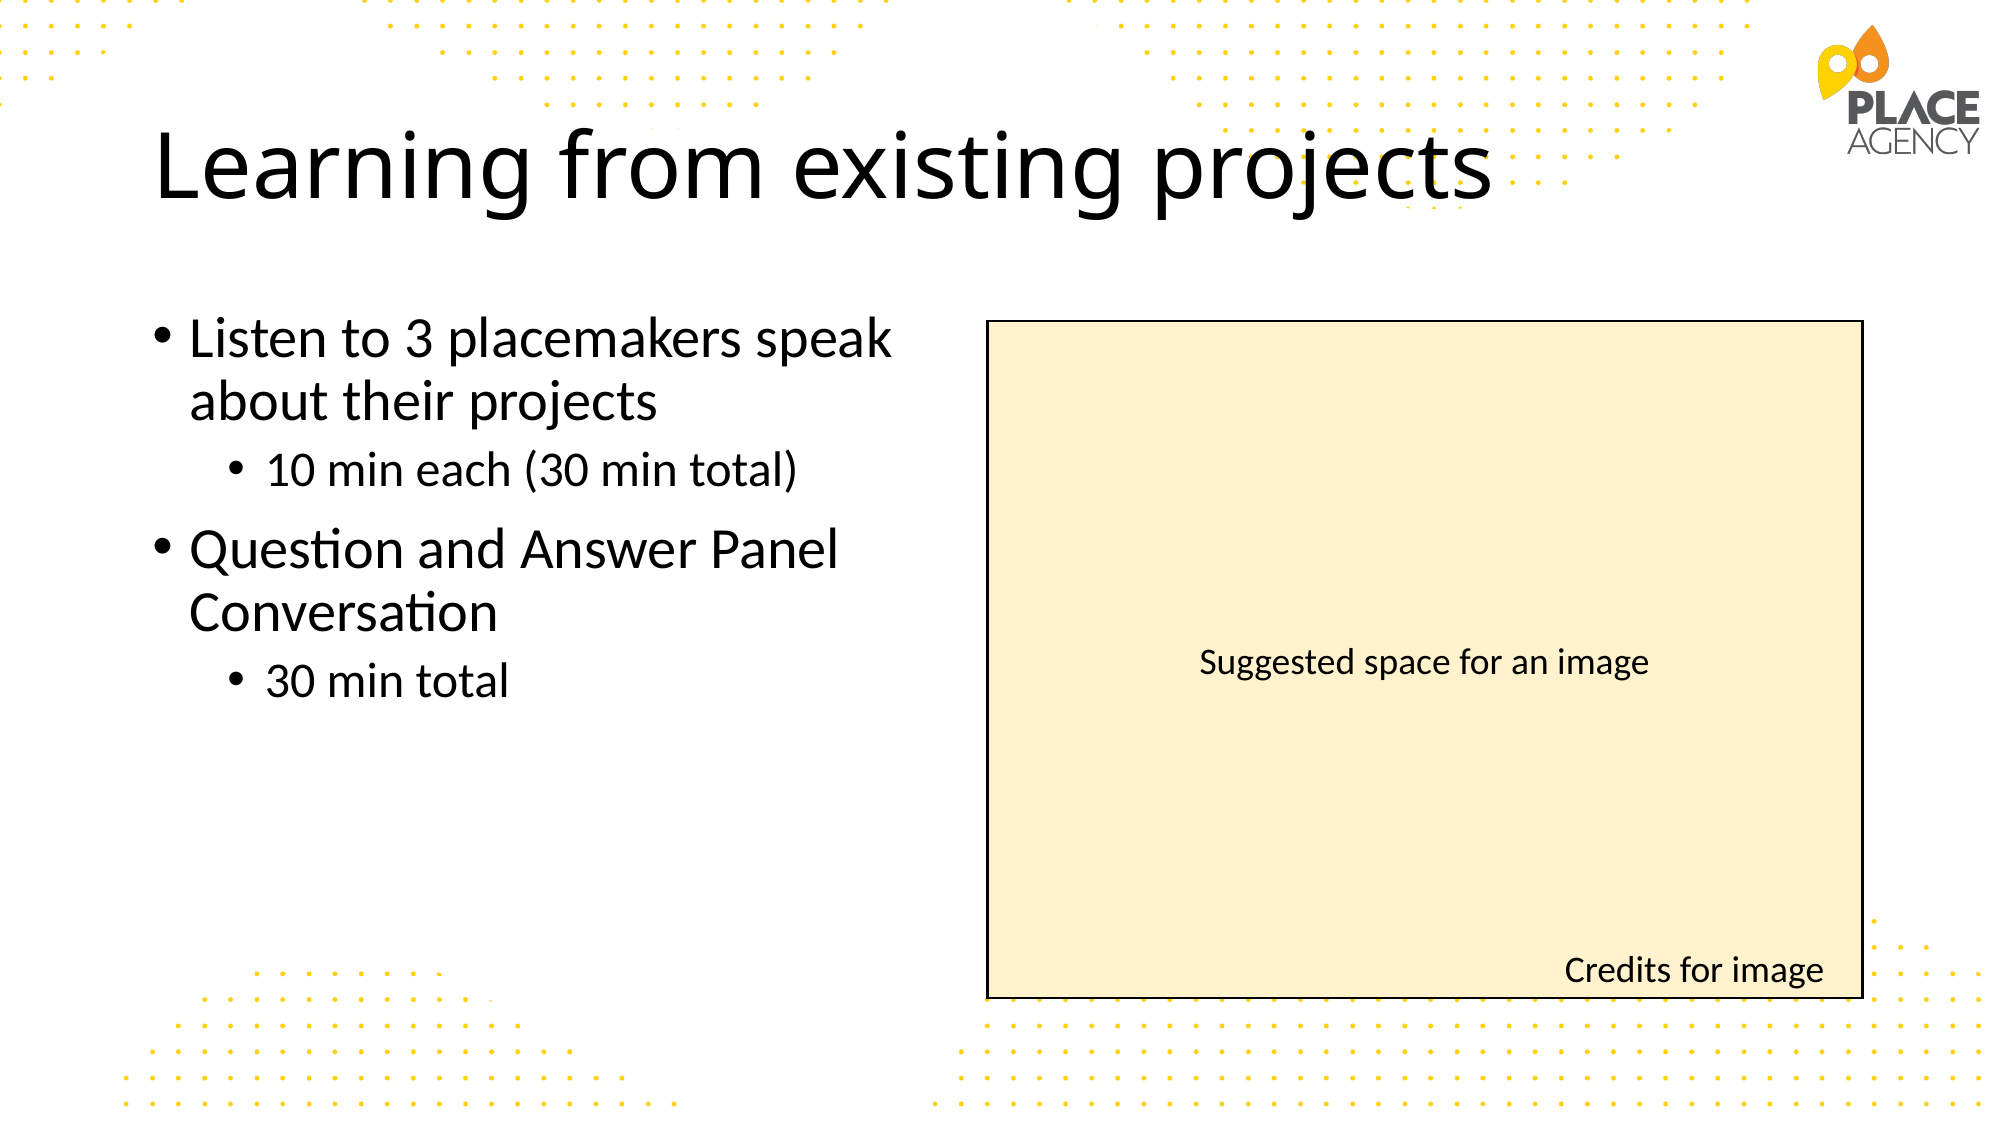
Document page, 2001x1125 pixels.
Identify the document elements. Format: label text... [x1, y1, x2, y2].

title Learning from existing projects [137, 59, 1863, 278]
text_box Suggested space for an image [986, 320, 1864, 999]
text_box Credits for image [1550, 937, 1840, 998]
picture [0, 0, 2000, 1125]
list Listen to 3 placemakers speak about their projects 10 min each (30 min total) Question and Answer Panel Conversation 30 min total [137, 299, 1000, 1014]
